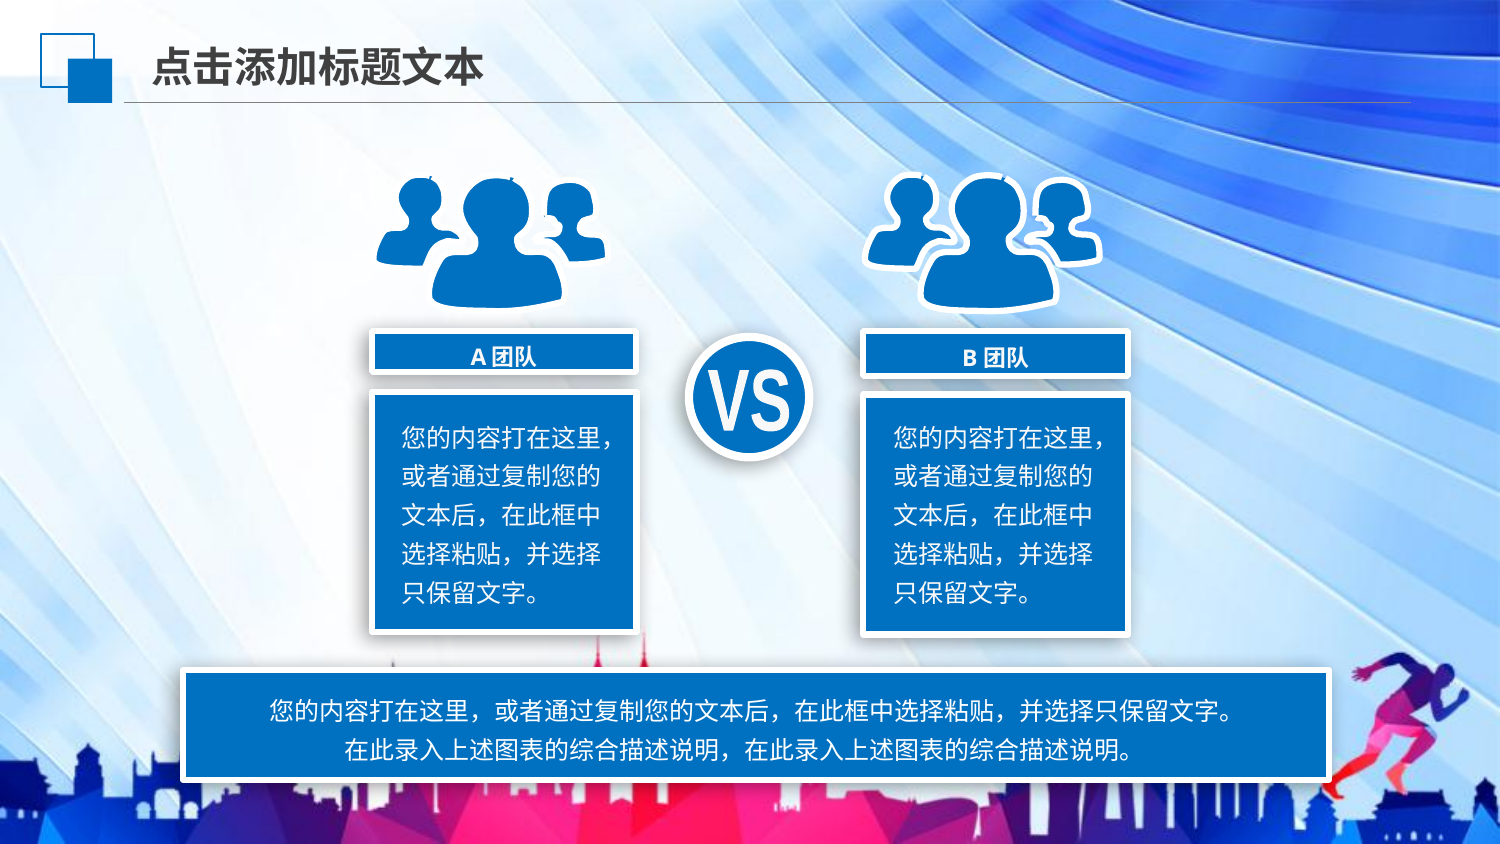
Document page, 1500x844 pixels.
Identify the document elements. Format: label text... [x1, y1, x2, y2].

text_box [863, 394, 1128, 635]
text_box [181, 668, 1331, 782]
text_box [688, 336, 810, 458]
text_box 您的内容打在这里，或者通过复制您的文本后，在此框中选择粘贴，并选择只保留文字。在此录入上述图表的综合描述说明，在此录入上述图表的综合描述说明。 [253, 683, 1236, 767]
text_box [371, 173, 609, 313]
text_box B团队 [863, 331, 1128, 376]
text_box 您的内容打在这里，或者通过复制您的文本后，在此框中选择粘贴，并选择只保留文字。 [883, 407, 1114, 613]
text_box 您的内容打在这里，或者通过复制您的文本后，在此框中选择粘贴，并选择只保留文字。 [391, 407, 622, 613]
picture [0, 0, 1500, 844]
text_box A团队 [371, 331, 637, 373]
text_box [371, 391, 637, 632]
text_box 点击添加标题文本 [136, 33, 501, 99]
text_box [863, 173, 1101, 313]
